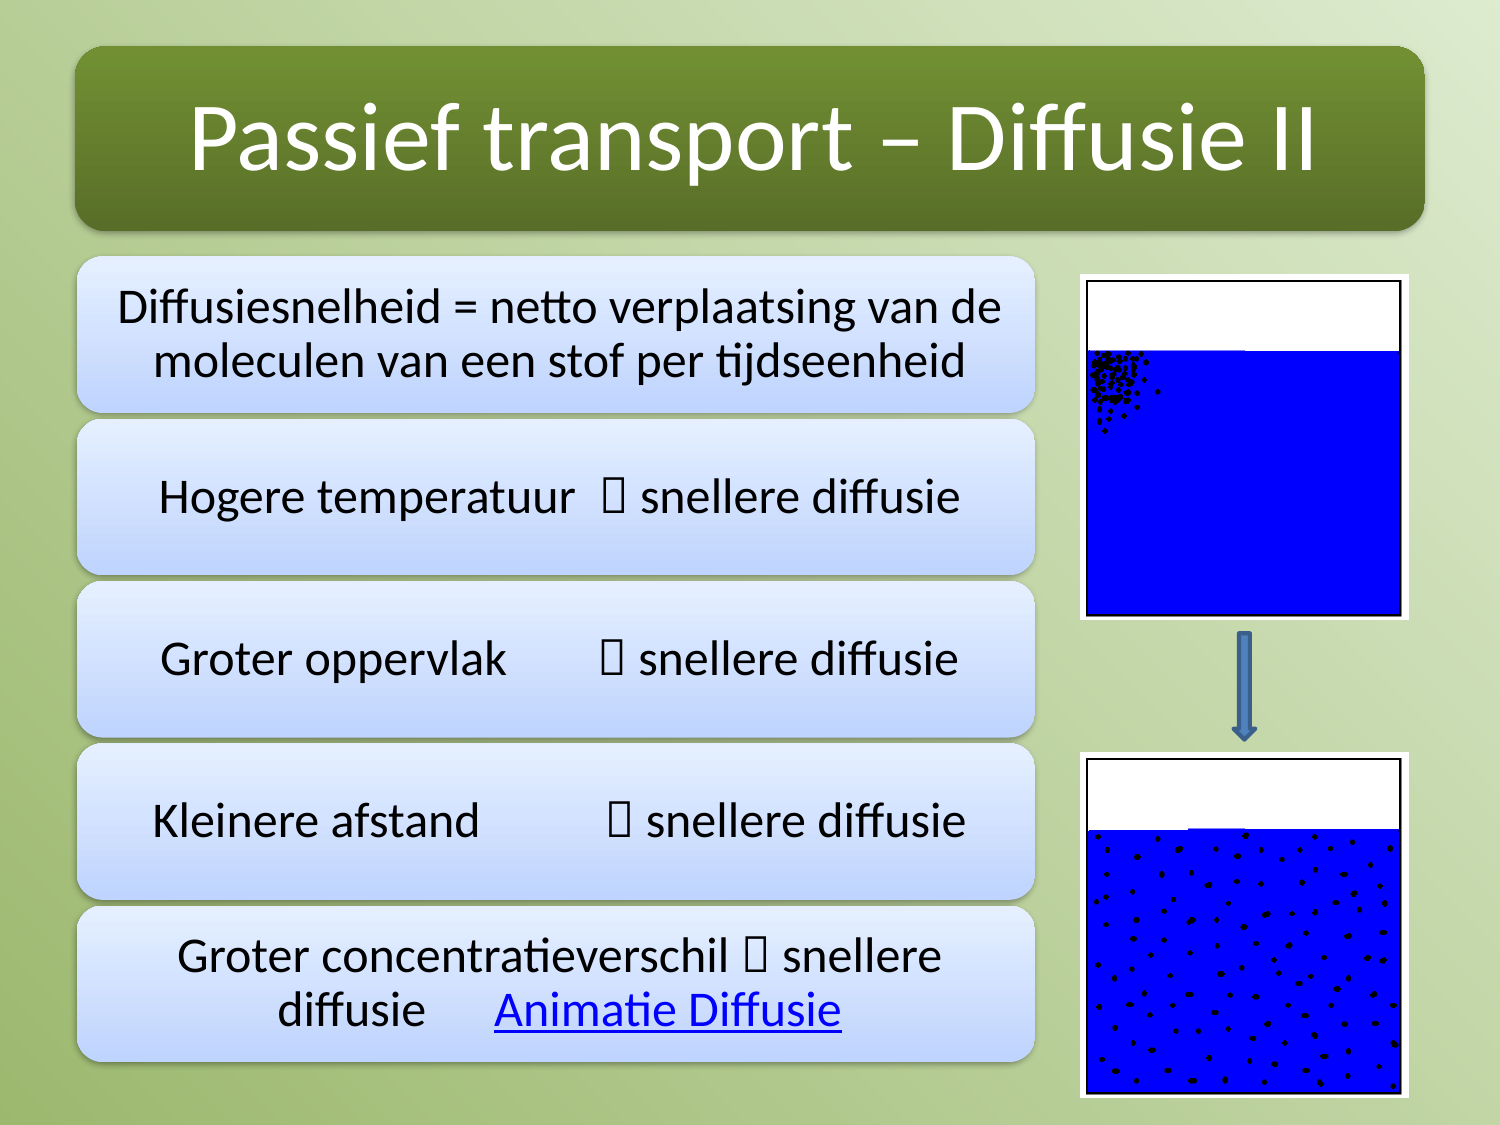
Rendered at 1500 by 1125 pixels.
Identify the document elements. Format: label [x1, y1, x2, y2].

picture [1080, 274, 1409, 620]
list [76, 255, 1036, 1064]
text_box [1231, 631, 1258, 742]
picture [1080, 752, 1409, 1098]
text_box [74, 44, 1426, 233]
